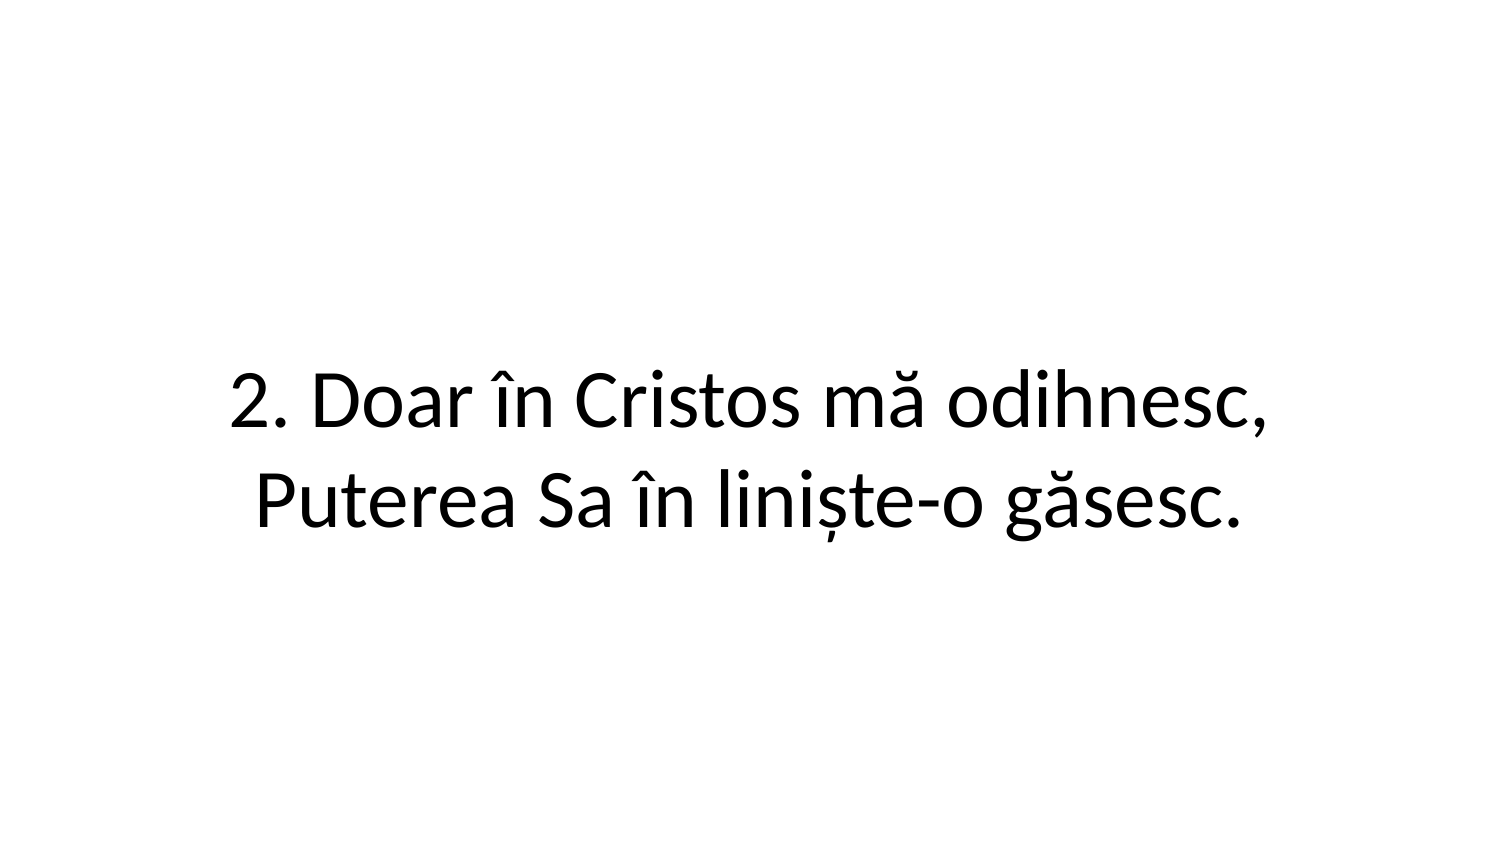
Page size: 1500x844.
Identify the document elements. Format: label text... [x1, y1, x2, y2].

text_box 2. Doar în Cristos mă odihnesc, Puterea Sa în liniște-o găsesc. [213, 292, 1287, 552]
